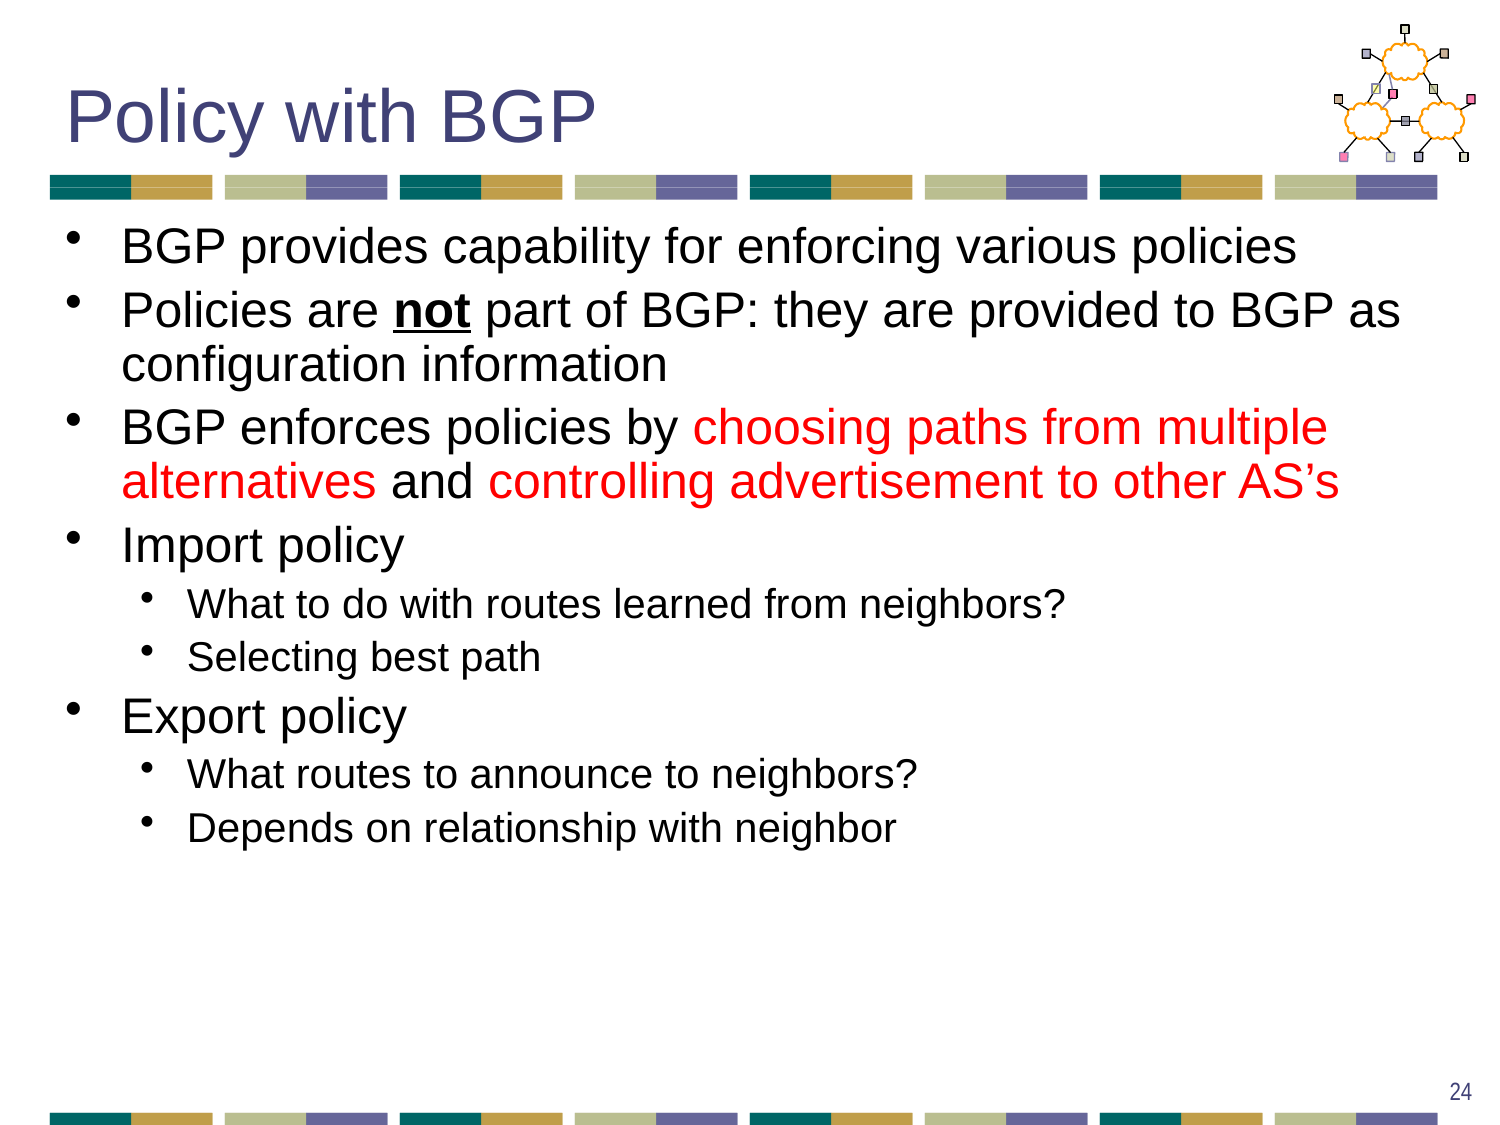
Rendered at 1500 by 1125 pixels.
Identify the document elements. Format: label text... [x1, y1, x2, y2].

slide_number 24 [1174, 1037, 1488, 1113]
title Policy with BGP [49, 62, 1388, 163]
list BGP provides capability for enforcing various policies Policies are not part of BGP: they are provided to BGP as configuration information BGP enforces policies by choosing paths from multiple alternatives and controlling advertisement to other AS’s Import policy What to do with routes learned from neighbors? Selecting best path Export policy What routes to announce to neighbors? Depends on relationship with neighbor [49, 212, 1438, 1001]
